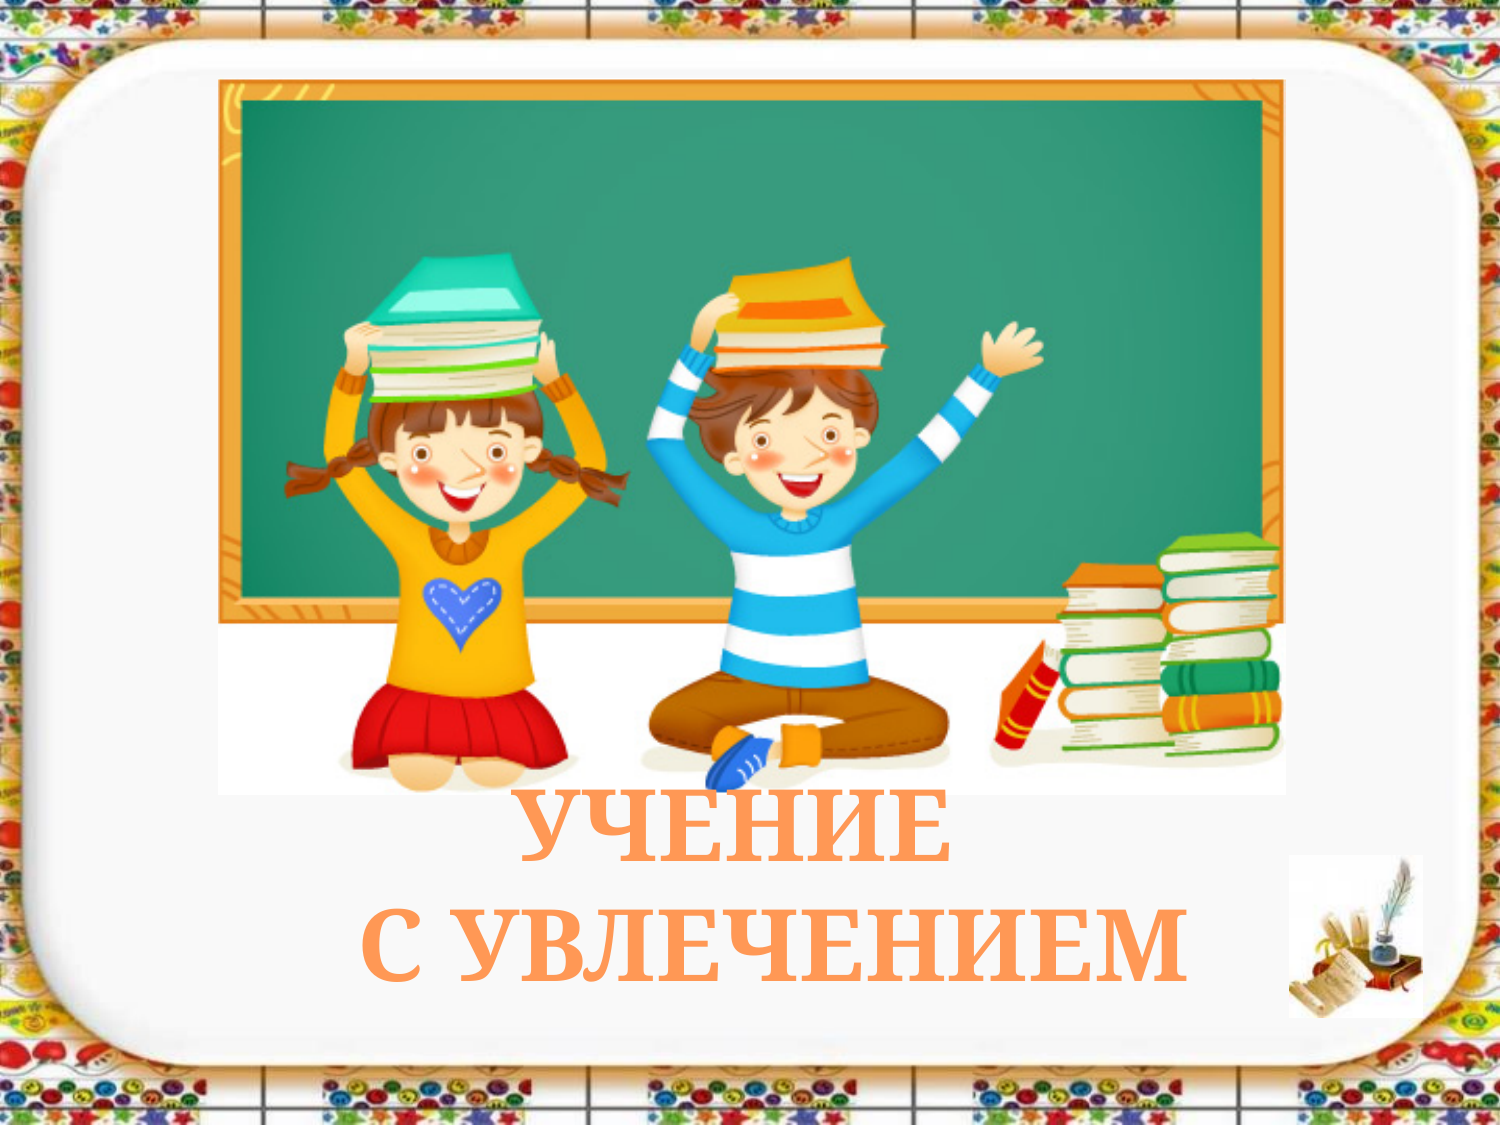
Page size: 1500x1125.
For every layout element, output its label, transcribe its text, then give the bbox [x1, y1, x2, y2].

list УЧЕНИЕ С УВЛЕЧЕНИЕМ [100, 753, 1391, 1125]
picture [0, 0, 1500, 1125]
